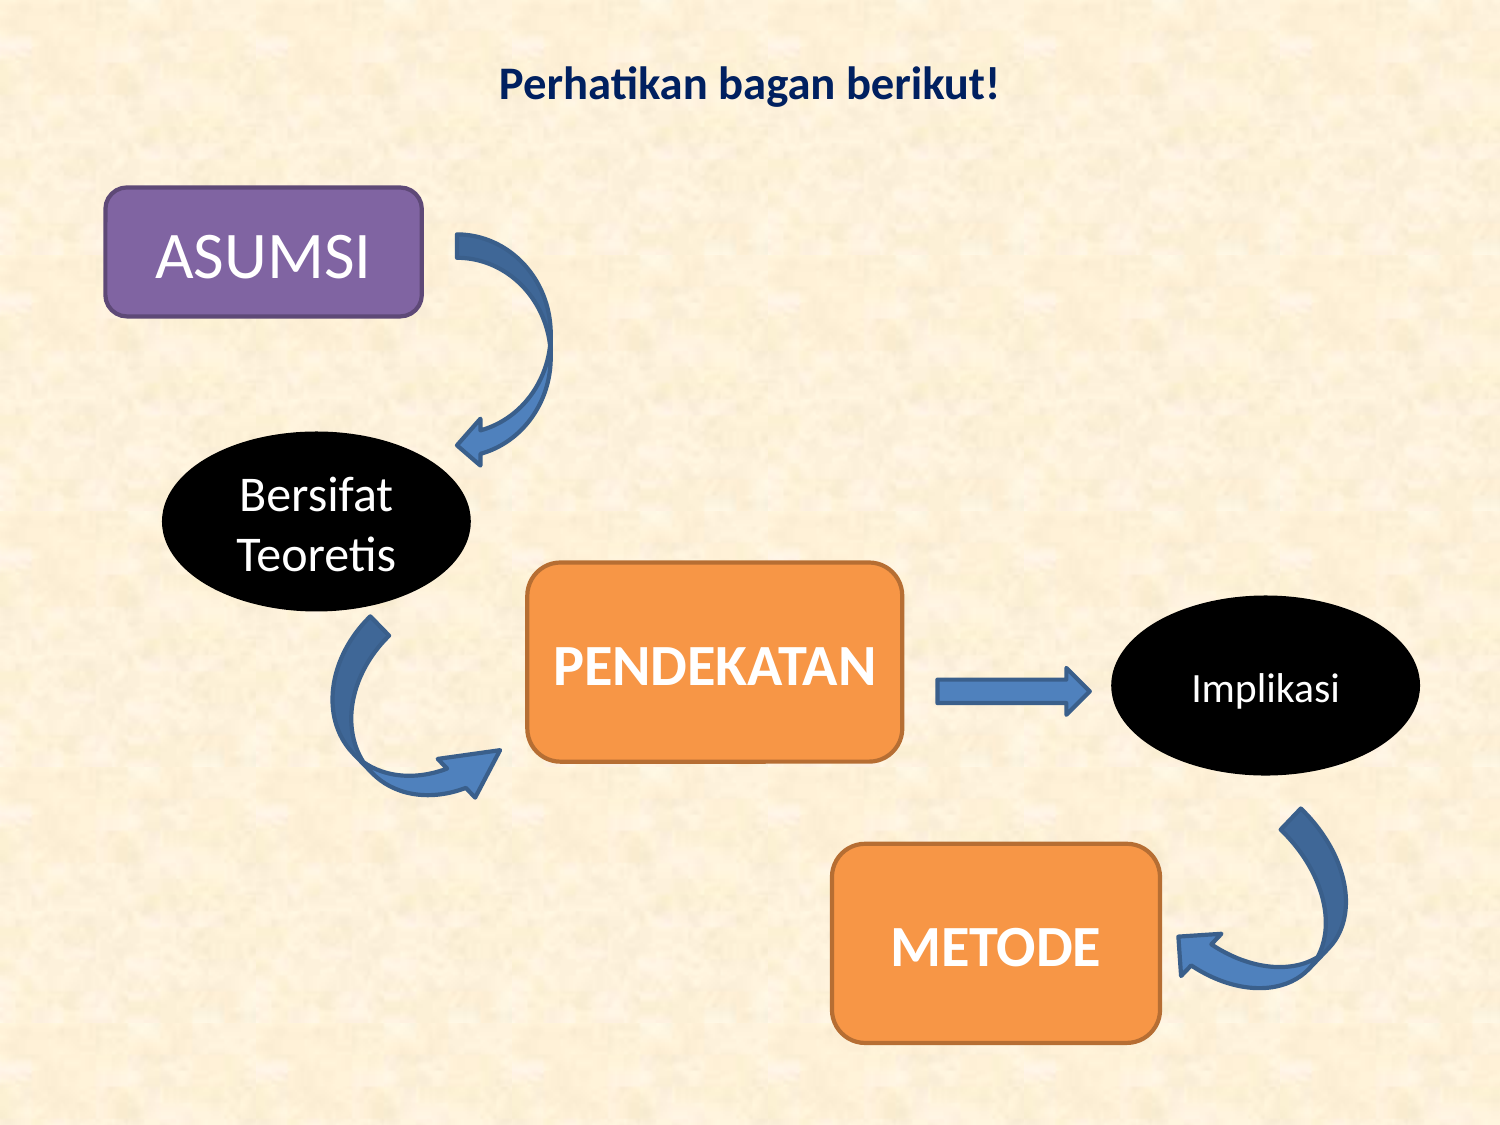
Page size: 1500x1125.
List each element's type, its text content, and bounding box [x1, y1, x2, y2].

text_box [330, 614, 502, 800]
text_box METODE [829, 841, 1163, 1046]
title Perhatikan bagan berikut! [75, 45, 1425, 118]
text_box ASUMSI [103, 185, 424, 319]
text_box [454, 232, 553, 468]
text_box [935, 665, 1092, 717]
text_box [1176, 806, 1349, 991]
text_box Bersifat Teoretis [161, 431, 471, 612]
text_box PENDEKATAN [525, 560, 905, 764]
picture [0, 0, 1500, 1125]
text_box Implikasi [1111, 595, 1421, 776]
